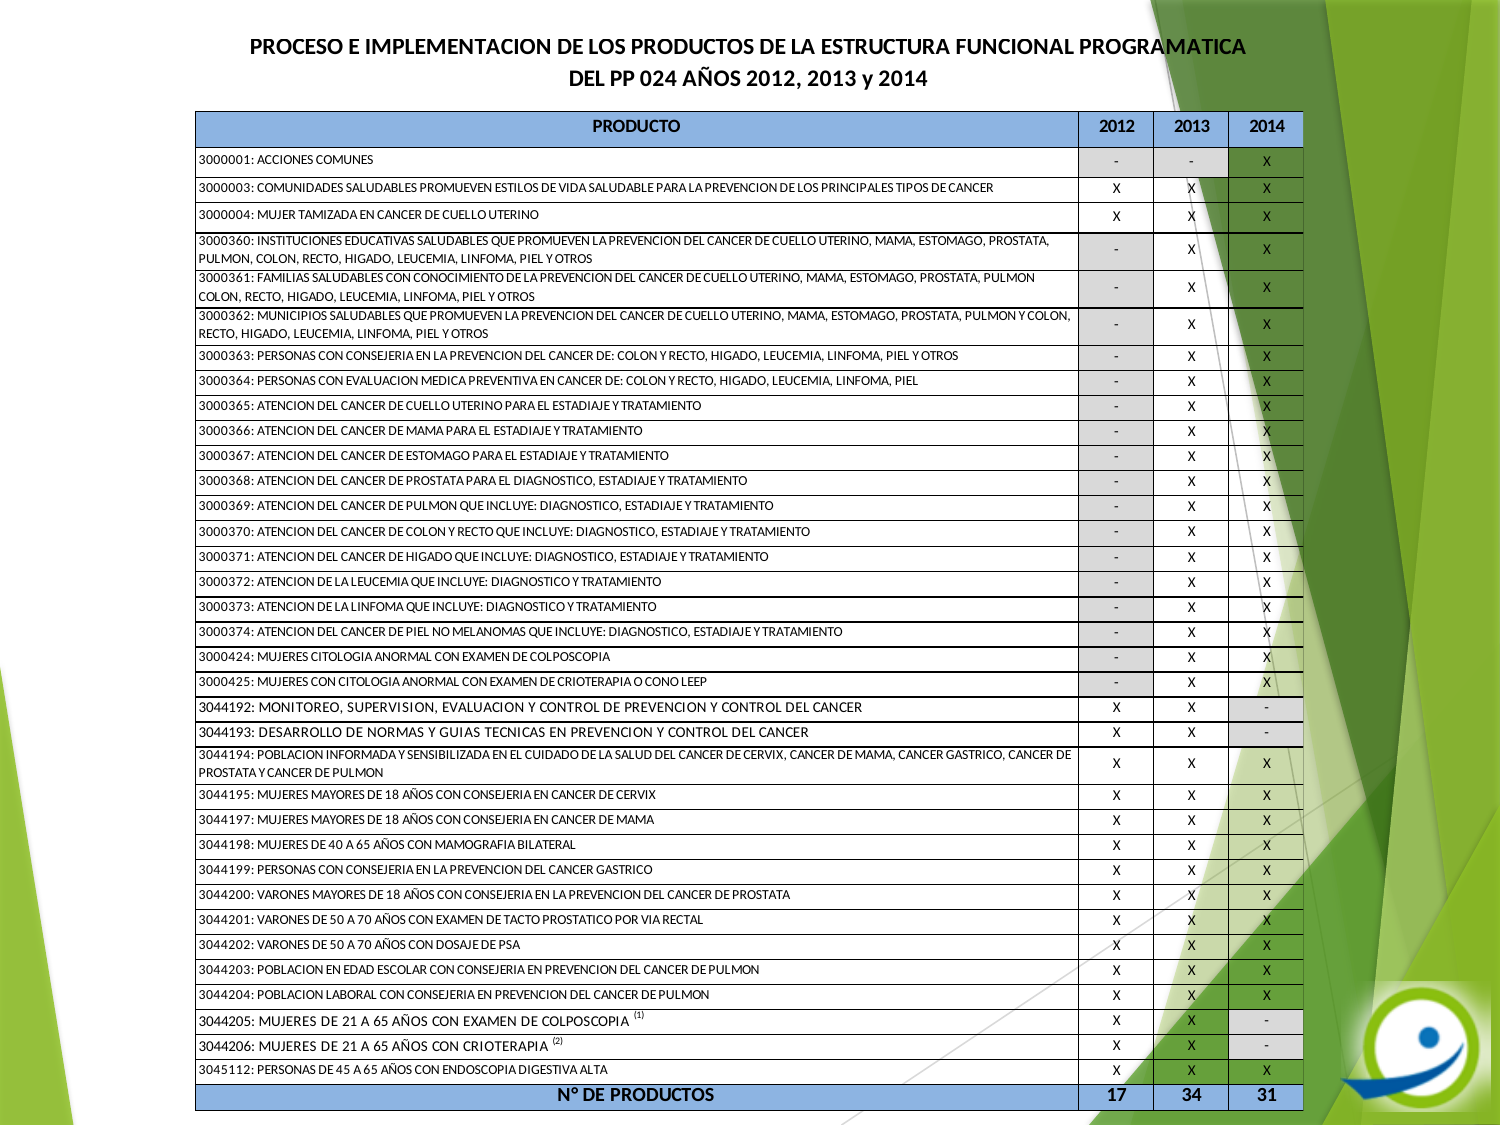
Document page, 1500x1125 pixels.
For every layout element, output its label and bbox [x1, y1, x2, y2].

picture [1339, 981, 1491, 1113]
picture [194, 37, 1305, 1113]
